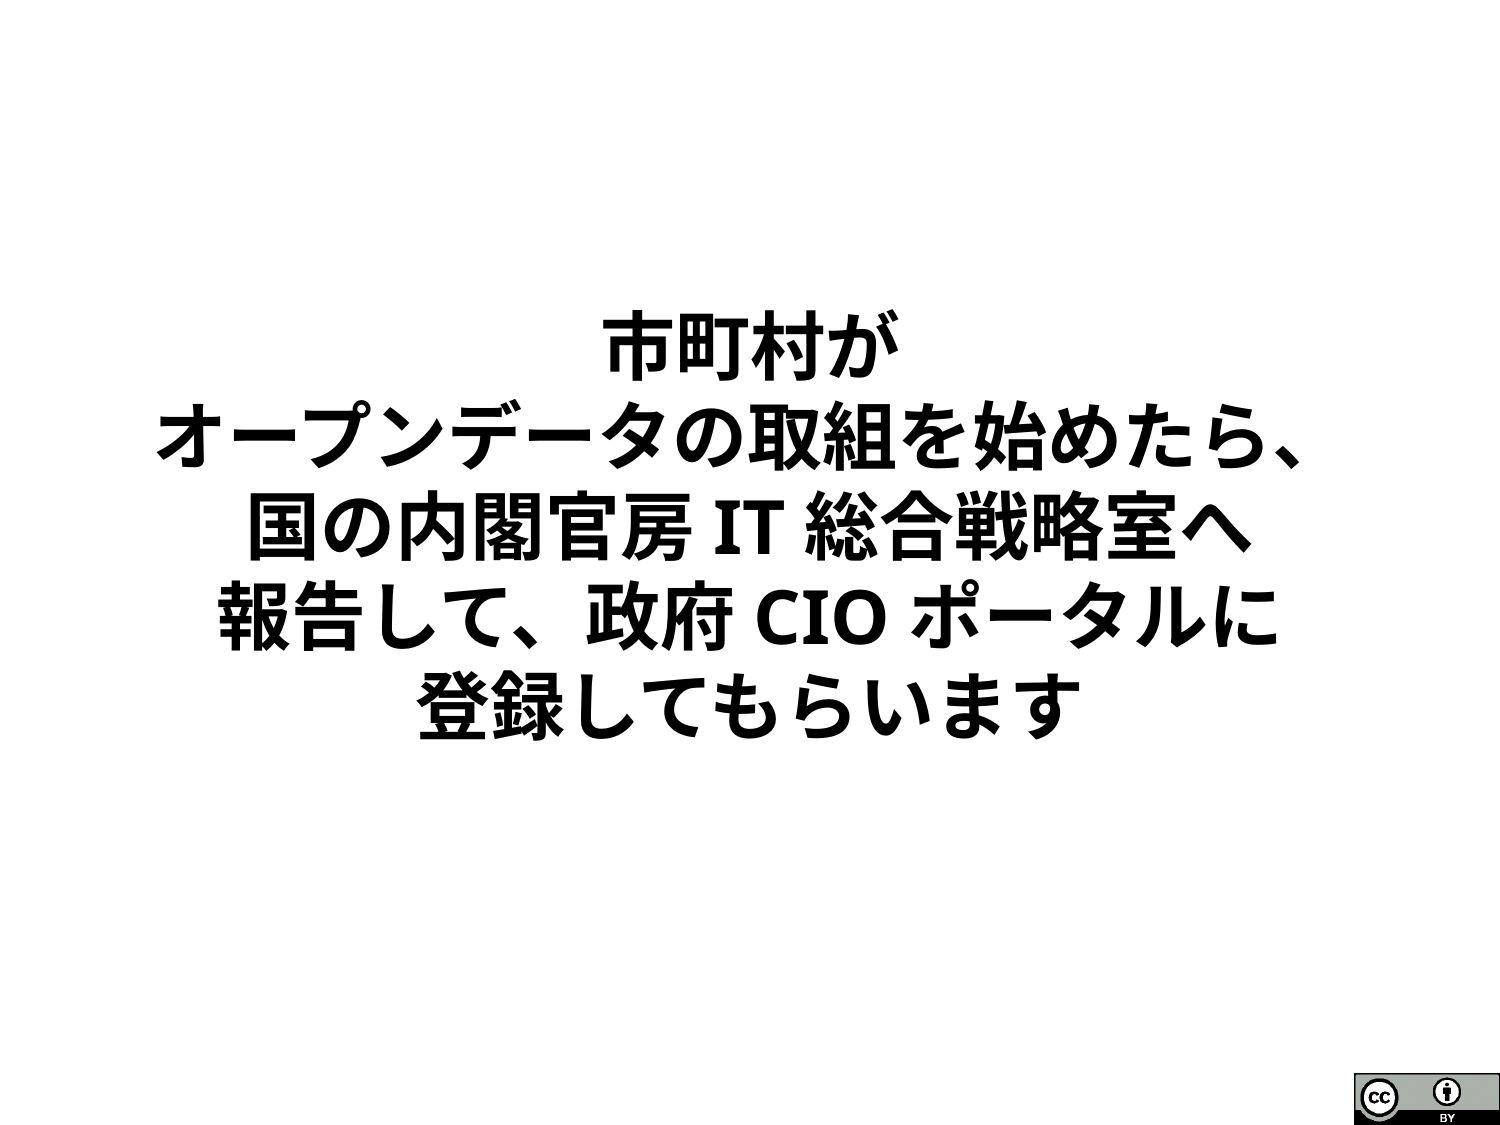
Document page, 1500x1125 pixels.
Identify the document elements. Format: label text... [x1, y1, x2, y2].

picture [1354, 1073, 1500, 1125]
text_box 市町村が オープンデータの取組を始めたら、 国の内閣官房IT総合戦略室へ 報告して、政府CIOポータルに 登録してもらいます [0, 292, 1500, 758]
